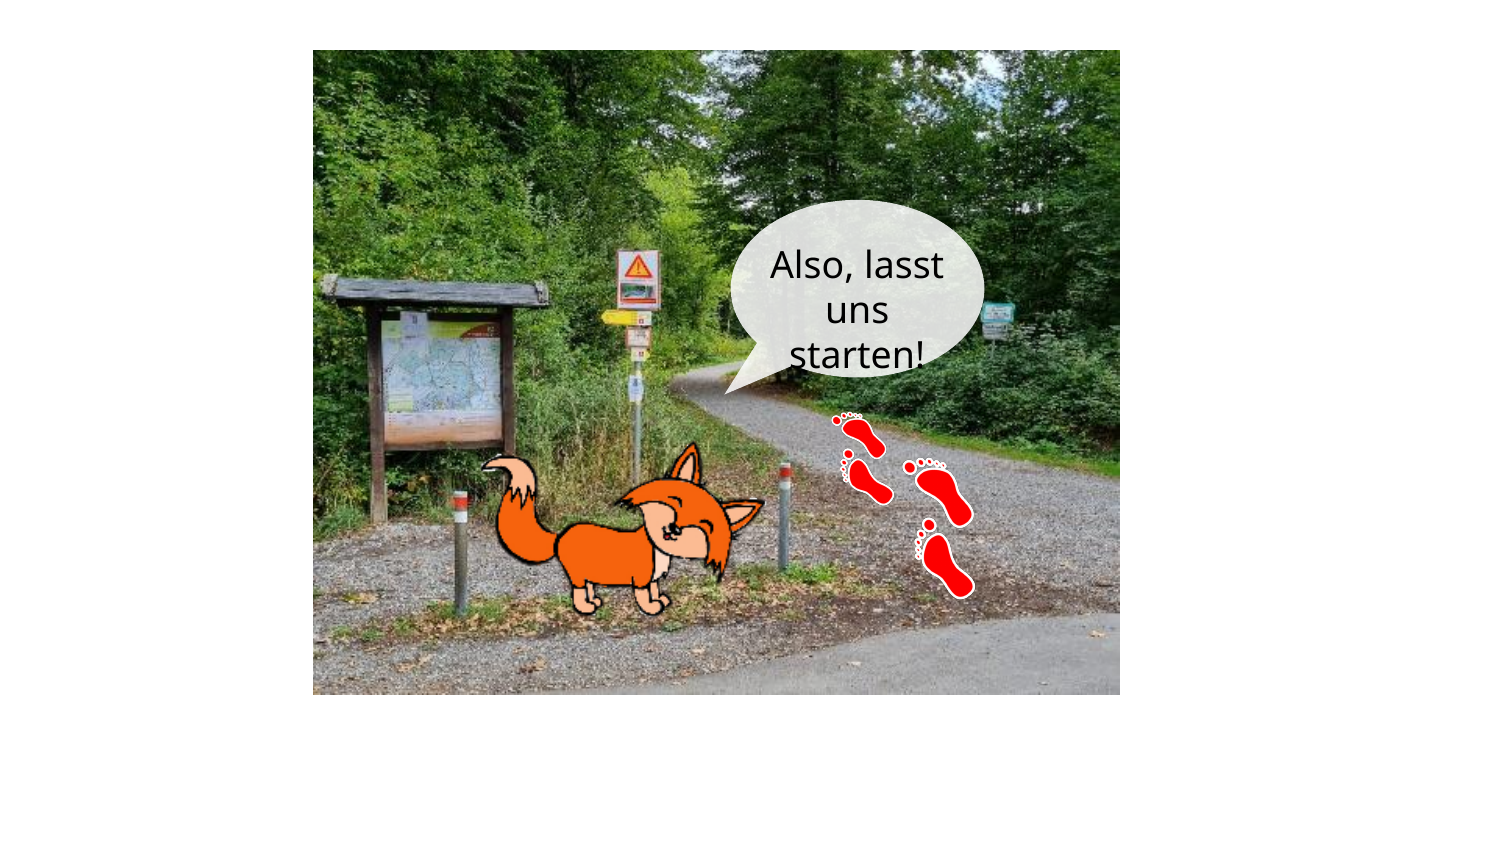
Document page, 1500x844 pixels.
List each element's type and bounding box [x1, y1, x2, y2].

text_box [312, 50, 1120, 695]
